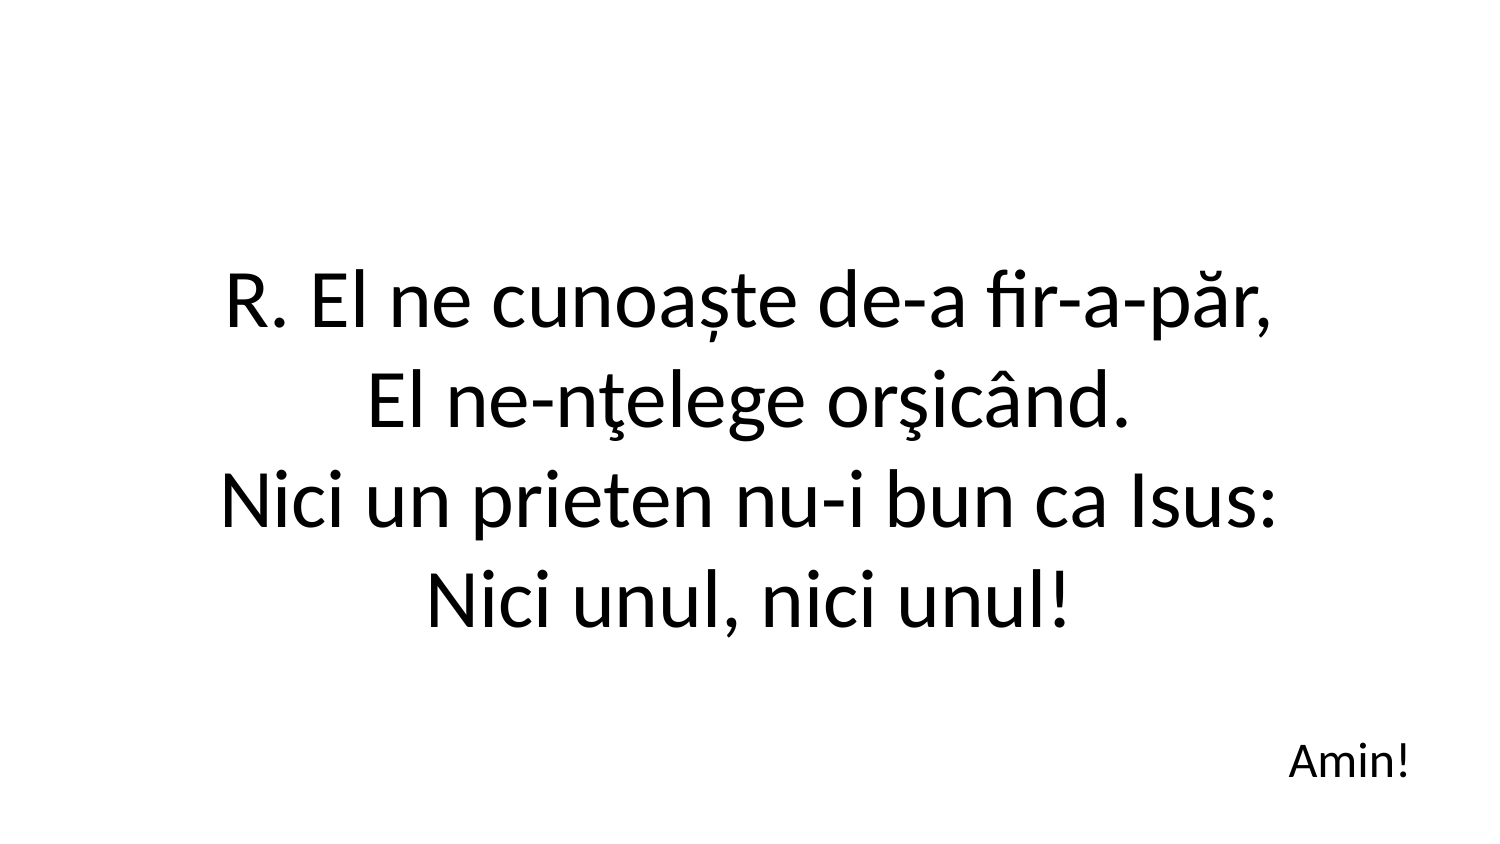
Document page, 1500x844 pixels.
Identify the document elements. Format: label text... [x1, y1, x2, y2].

text_box Amin! [1273, 674, 1427, 795]
text_box R. El ne cunoaște de-a fir-a-păr, El ne-nţelege orşicând. Nici un prieten nu-i bun ca Isus: Nici unul, nici unul! [204, 192, 1296, 652]
